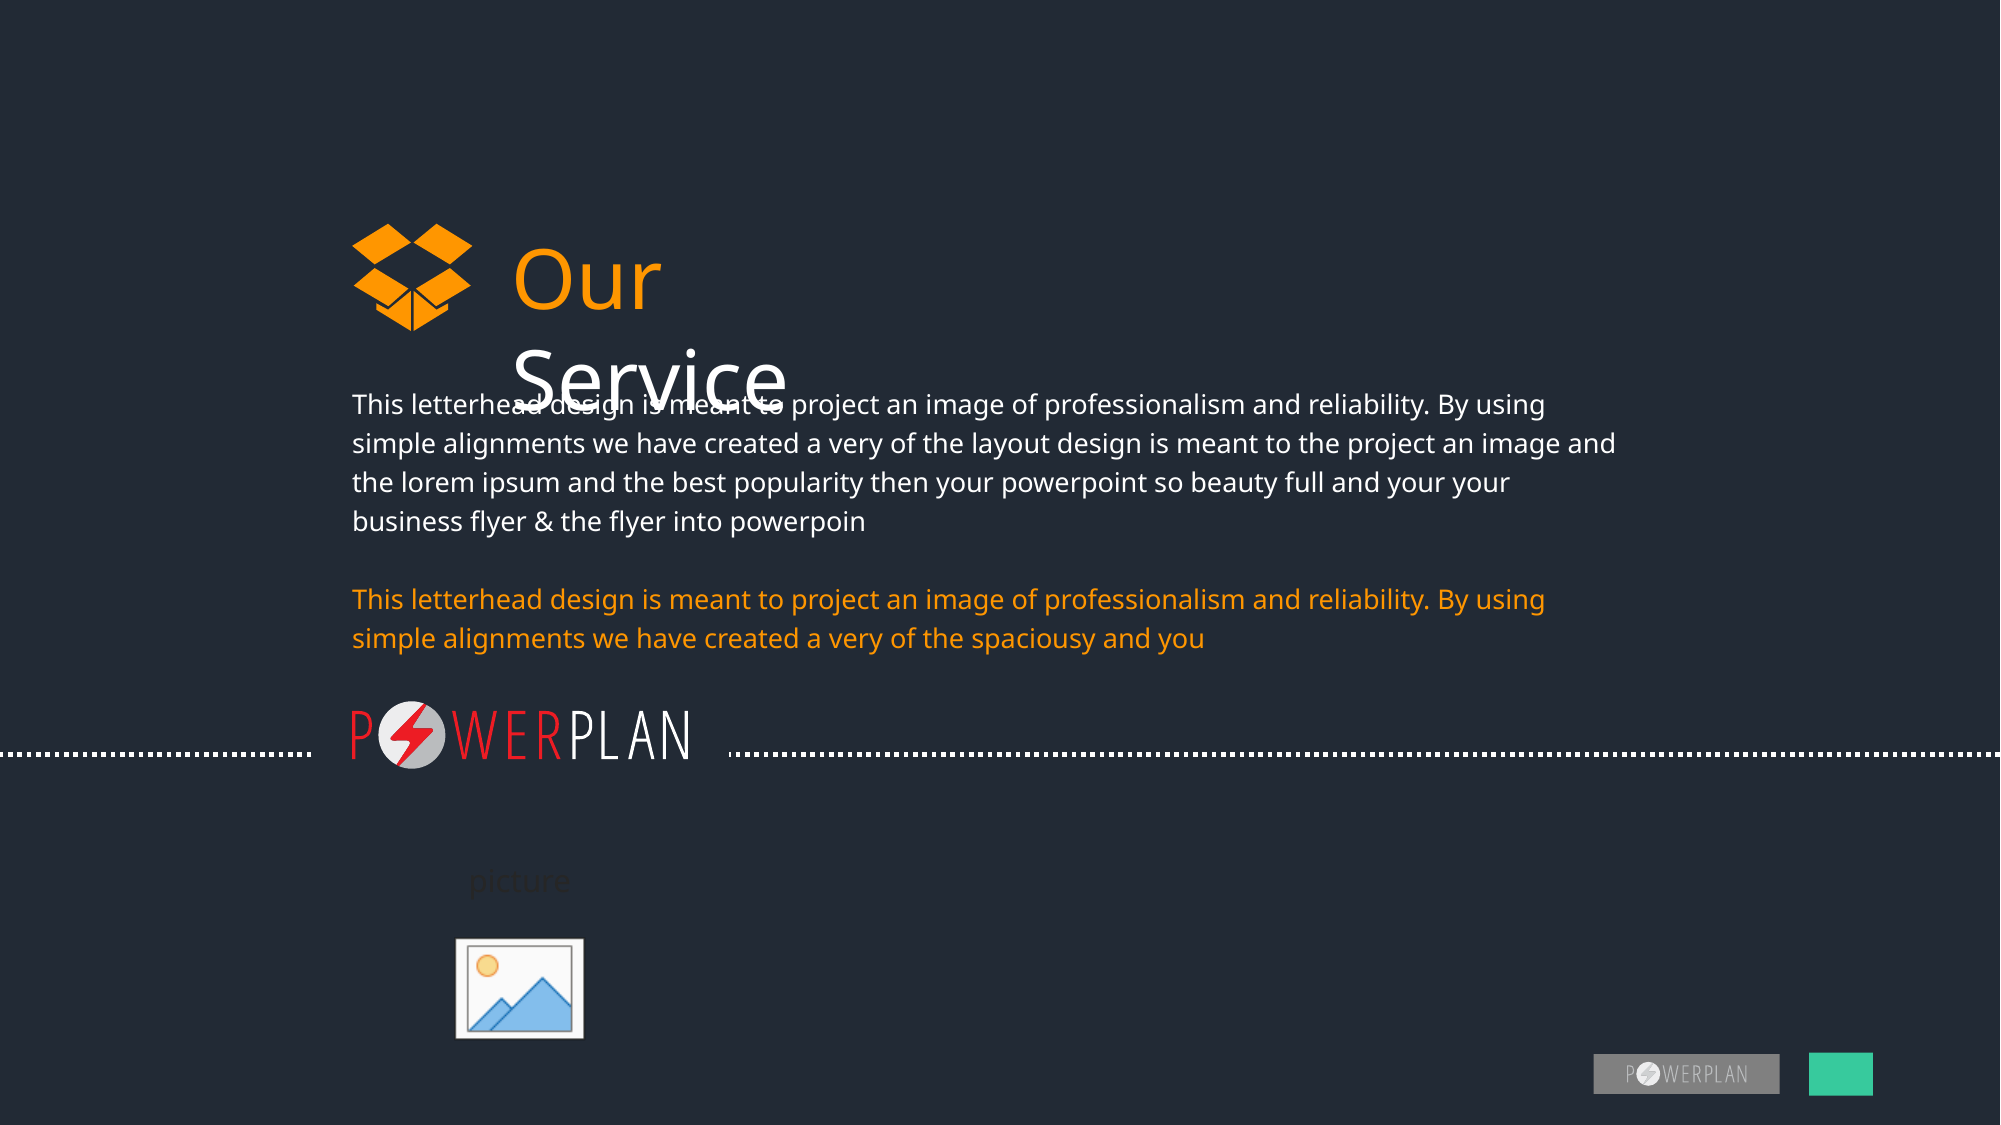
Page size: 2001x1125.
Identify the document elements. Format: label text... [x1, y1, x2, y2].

text_box [1808, 1052, 1874, 1097]
picture [352, 853, 688, 1125]
text_box This letterhead design is meant to project an image of professionalism and reliability. By using simple alignments we have created a very of the layout design is meant to the project an image and the lorem ipsum and the best popularity then your powerpoint so beauty full and your your business flyer & the flyer into powerpoin This letterhead design is meant to project an image of professionalism and reliability. By using simple alignments we have created a very of the spaciousy and you [352, 368, 1628, 667]
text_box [1593, 1053, 1780, 1094]
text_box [352, 219, 908, 336]
text_box [0, 0, 2000, 1125]
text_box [352, 701, 688, 770]
